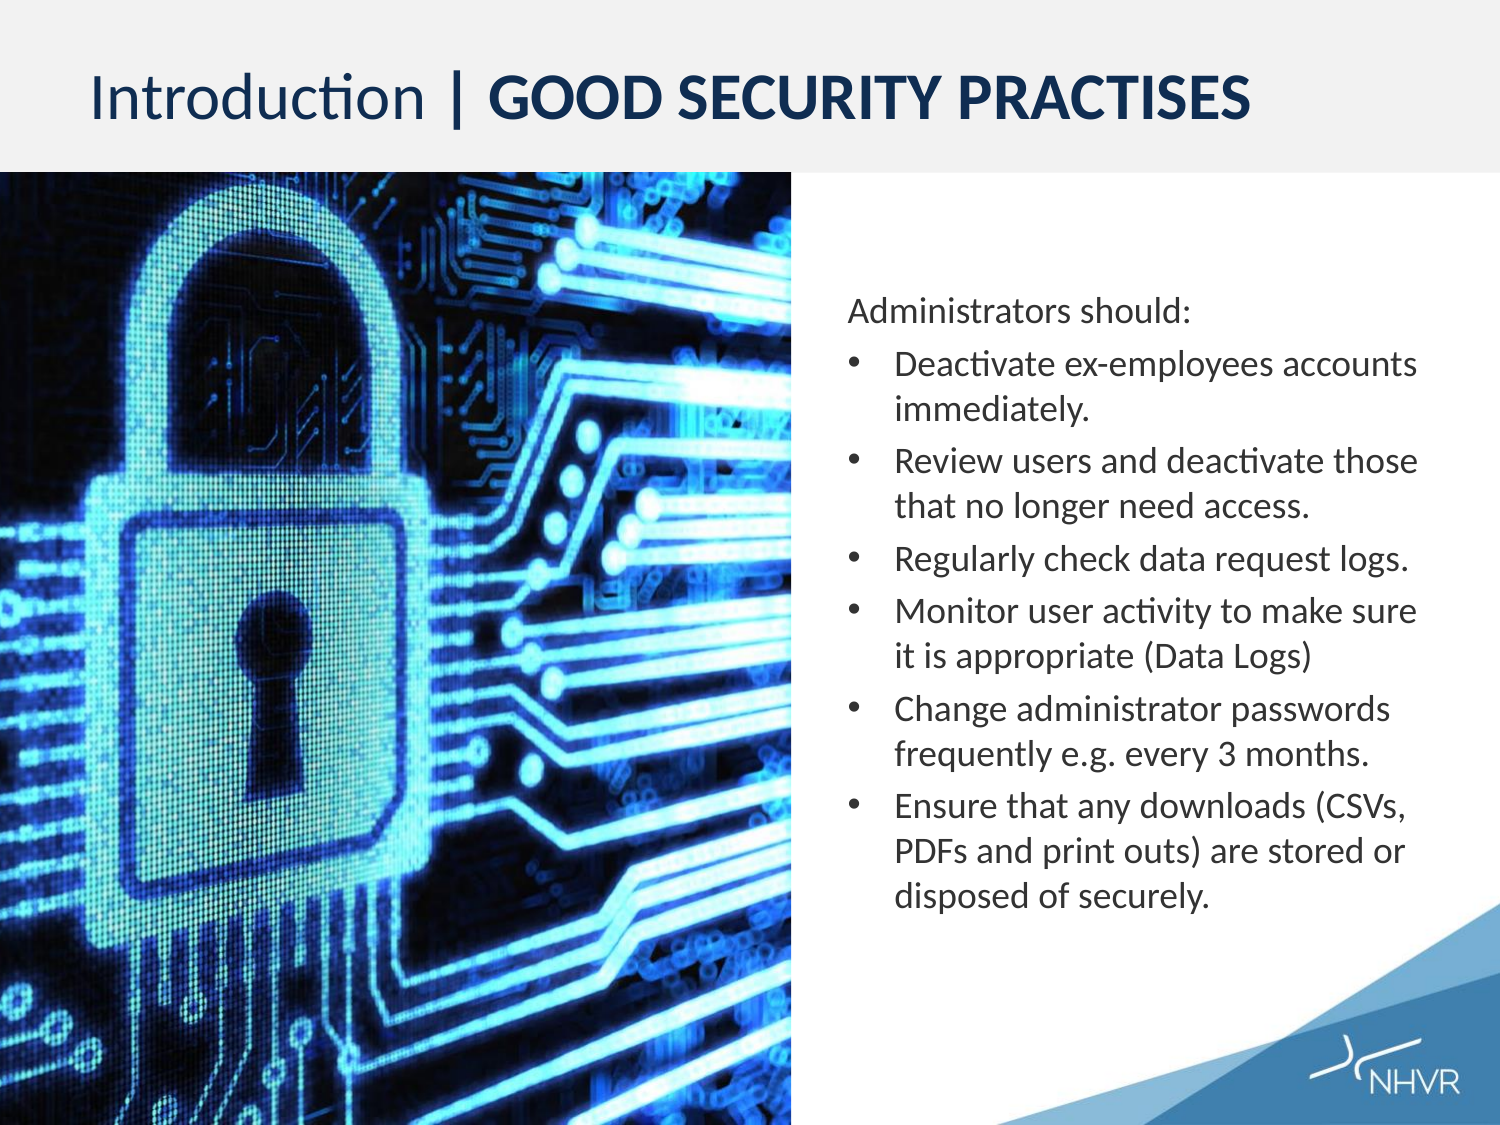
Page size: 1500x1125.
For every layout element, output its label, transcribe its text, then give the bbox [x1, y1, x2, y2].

title Introduction | GOOD SECURITY PRACTISES [75, 45, 1425, 173]
list Administrators should: Deactivate ex-employees accounts immediately. Review users and deactivate those that no longer need access. Regularly check data request logs. Monitor user activity to make sure it is appropriate (Data Logs) Change administrator passwords frequently e.g. every 3 months. Ensure that any downloads (CSVs, PDFs and print outs) are stored or disposed of securely. [832, 278, 1447, 870]
picture [0, 172, 1500, 1125]
